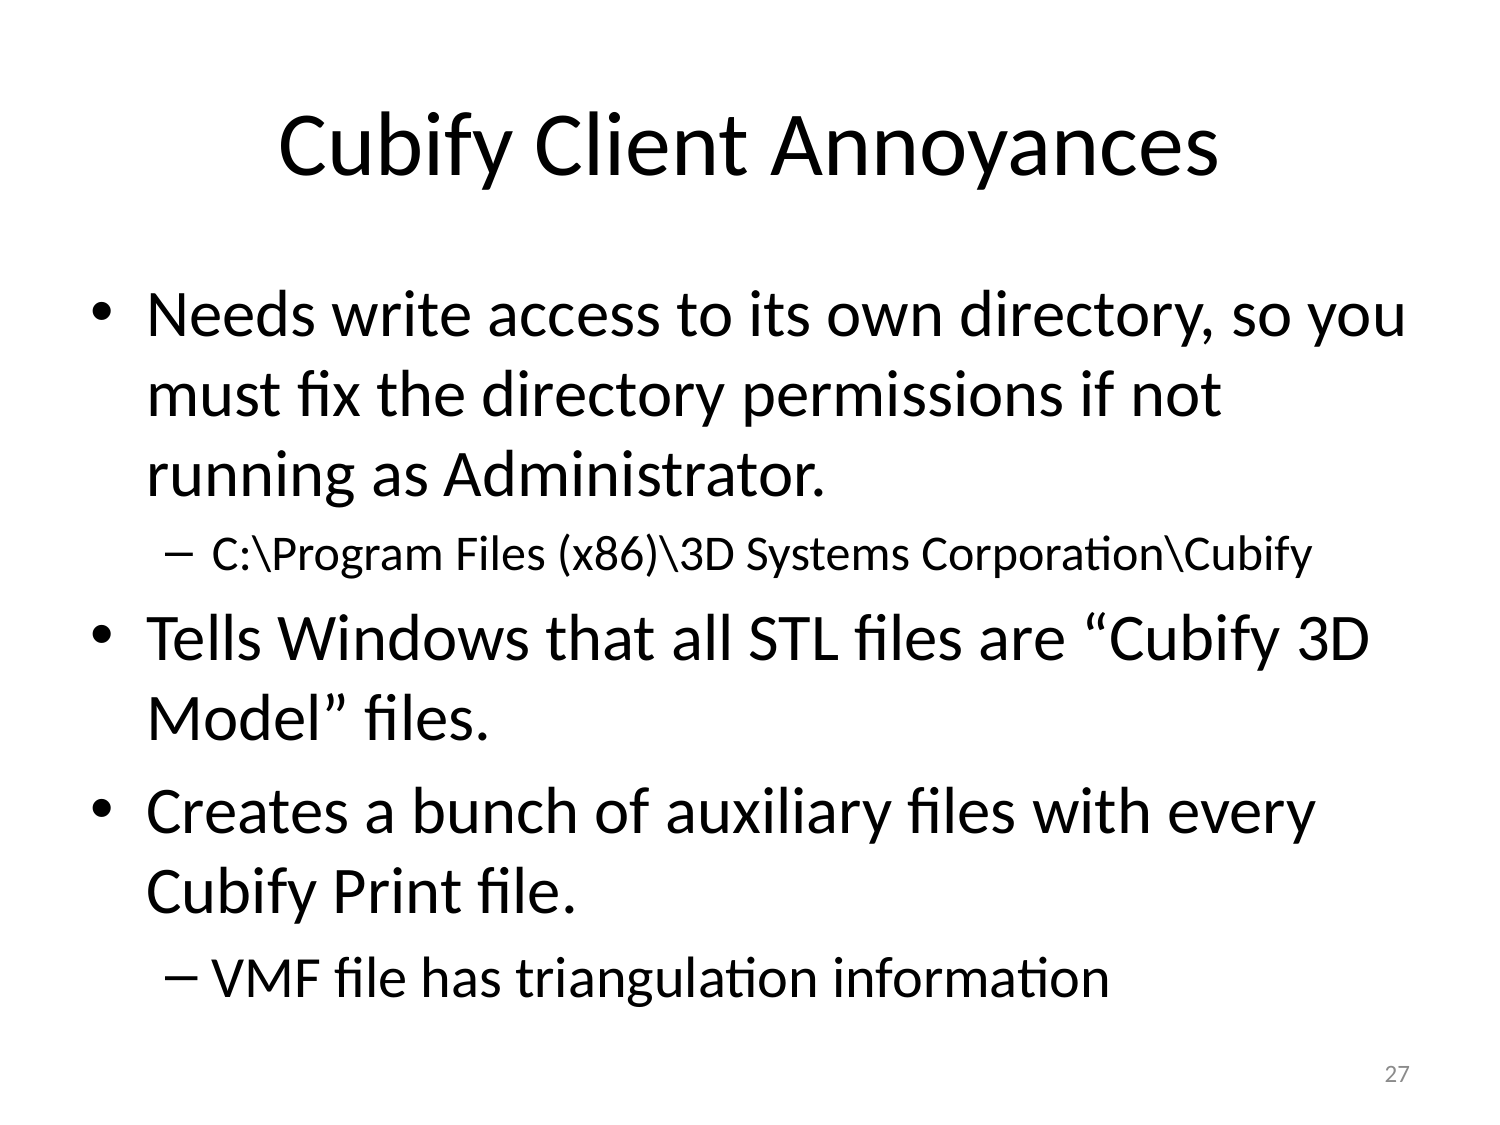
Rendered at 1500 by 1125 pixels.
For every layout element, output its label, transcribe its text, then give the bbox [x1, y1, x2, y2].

slide_number 27 [1074, 1042, 1425, 1103]
title Cubify Client Annoyances [75, 45, 1425, 233]
list Needs write access to its own directory, so you must fix the directory permissions if not running as Administrator. C:\Program Files (x86)\3D Systems Corporation\Cubify Tells Windows that all STL files are “Cubify 3D Model” files. Creates a bunch of auxiliary files with every Cubify Print file. VMF file has triangulation information [75, 262, 1425, 1088]
